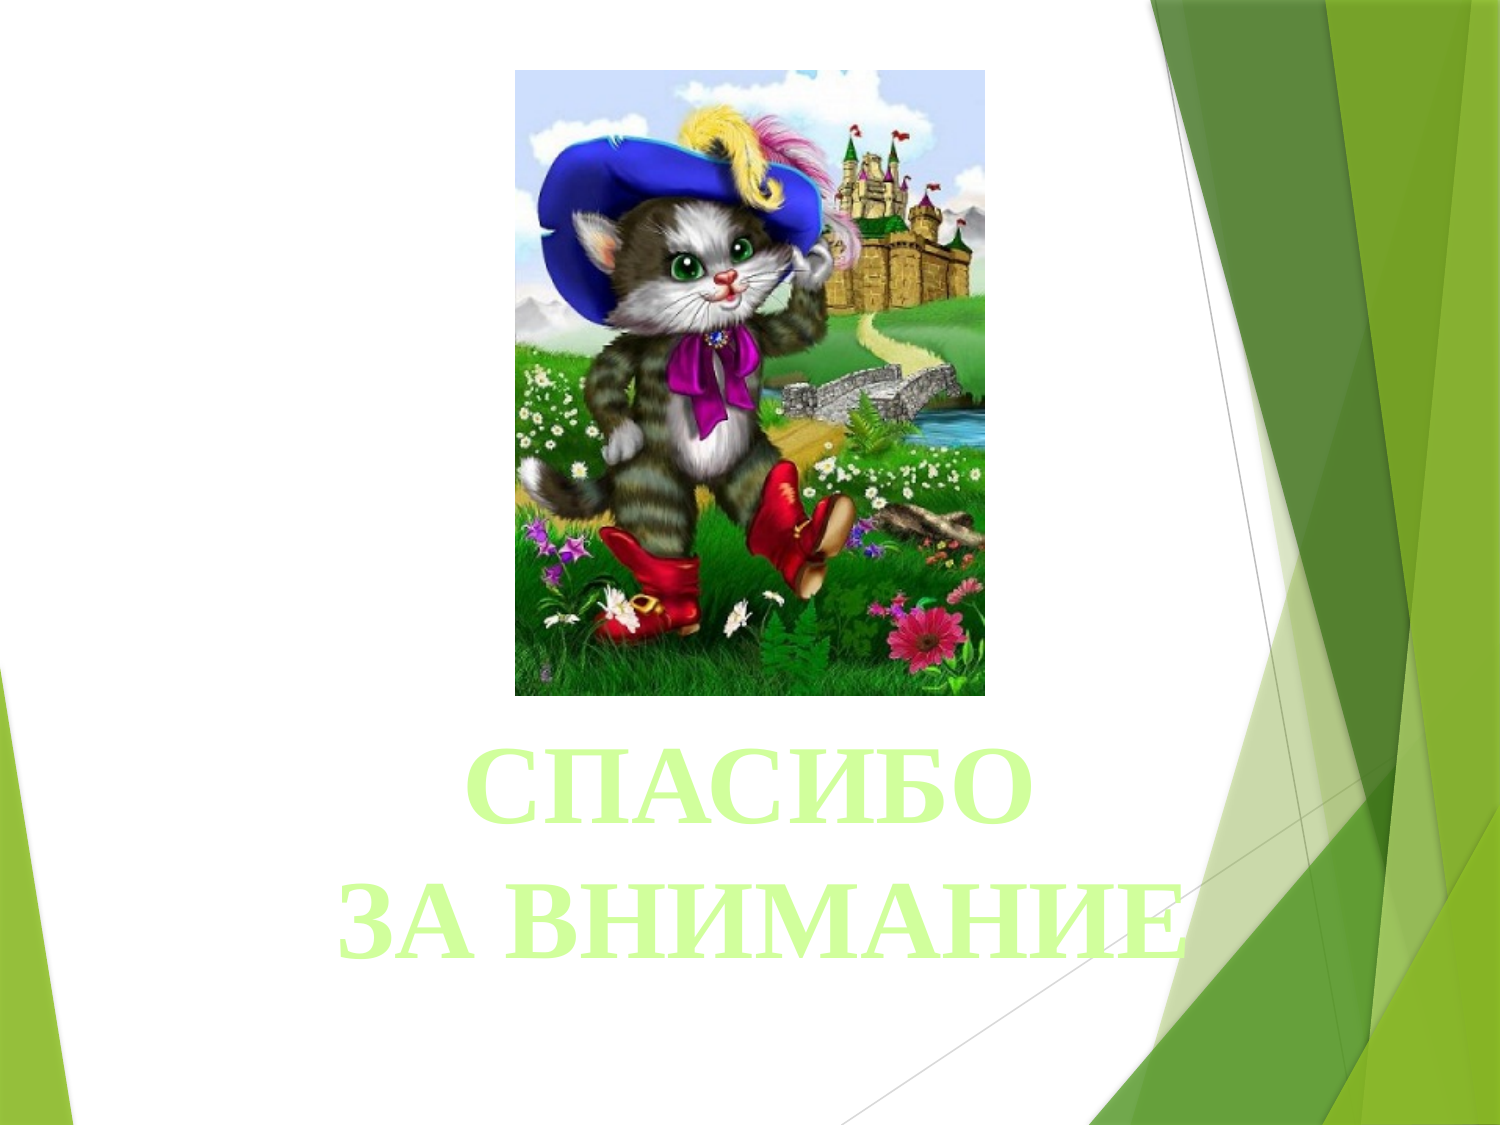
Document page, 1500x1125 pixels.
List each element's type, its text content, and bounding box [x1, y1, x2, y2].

text_box СПАСИБО ЗА ВНИМАНИЕ [320, 703, 1208, 988]
picture [515, 69, 985, 696]
